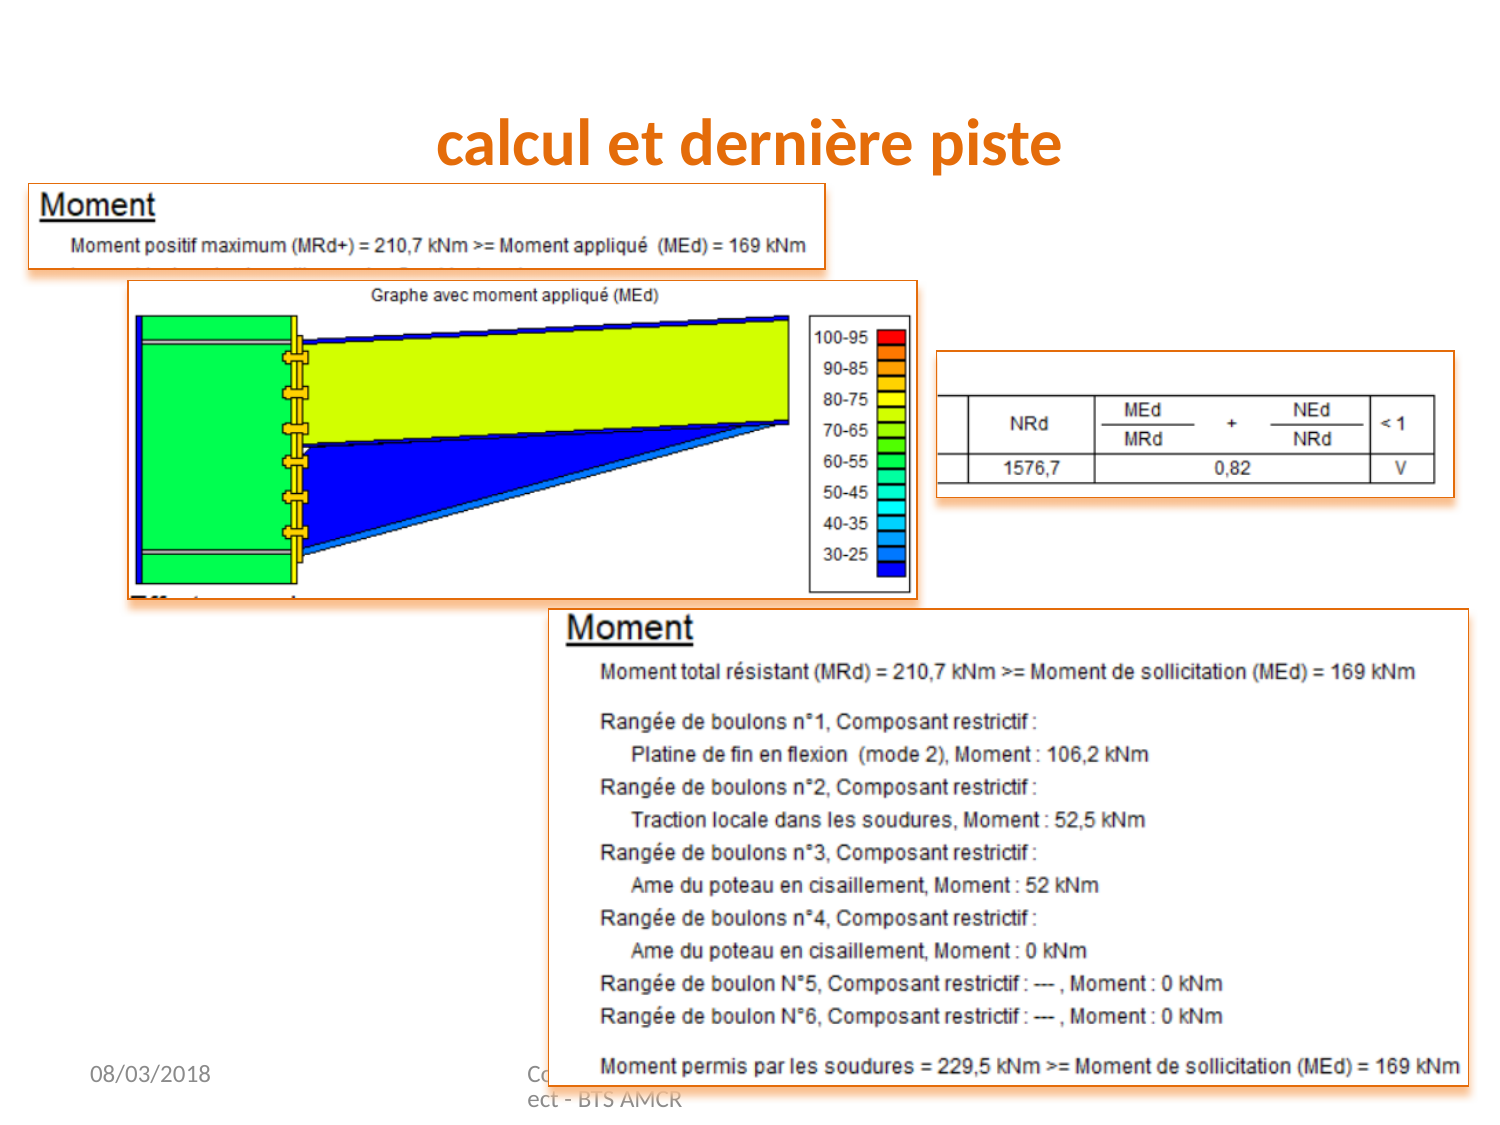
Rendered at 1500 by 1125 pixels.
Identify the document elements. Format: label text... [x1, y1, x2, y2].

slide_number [75, 1042, 425, 1103]
picture [937, 351, 1454, 497]
picture [548, 609, 1468, 1086]
picture [128, 280, 917, 599]
footer Conception d'assemblages avec PowerConnect - BTS AMCR [512, 1042, 988, 1103]
title calcul et dernière piste [75, 45, 1425, 233]
slide_number 15 [1074, 1094, 1425, 1103]
picture [29, 184, 825, 269]
